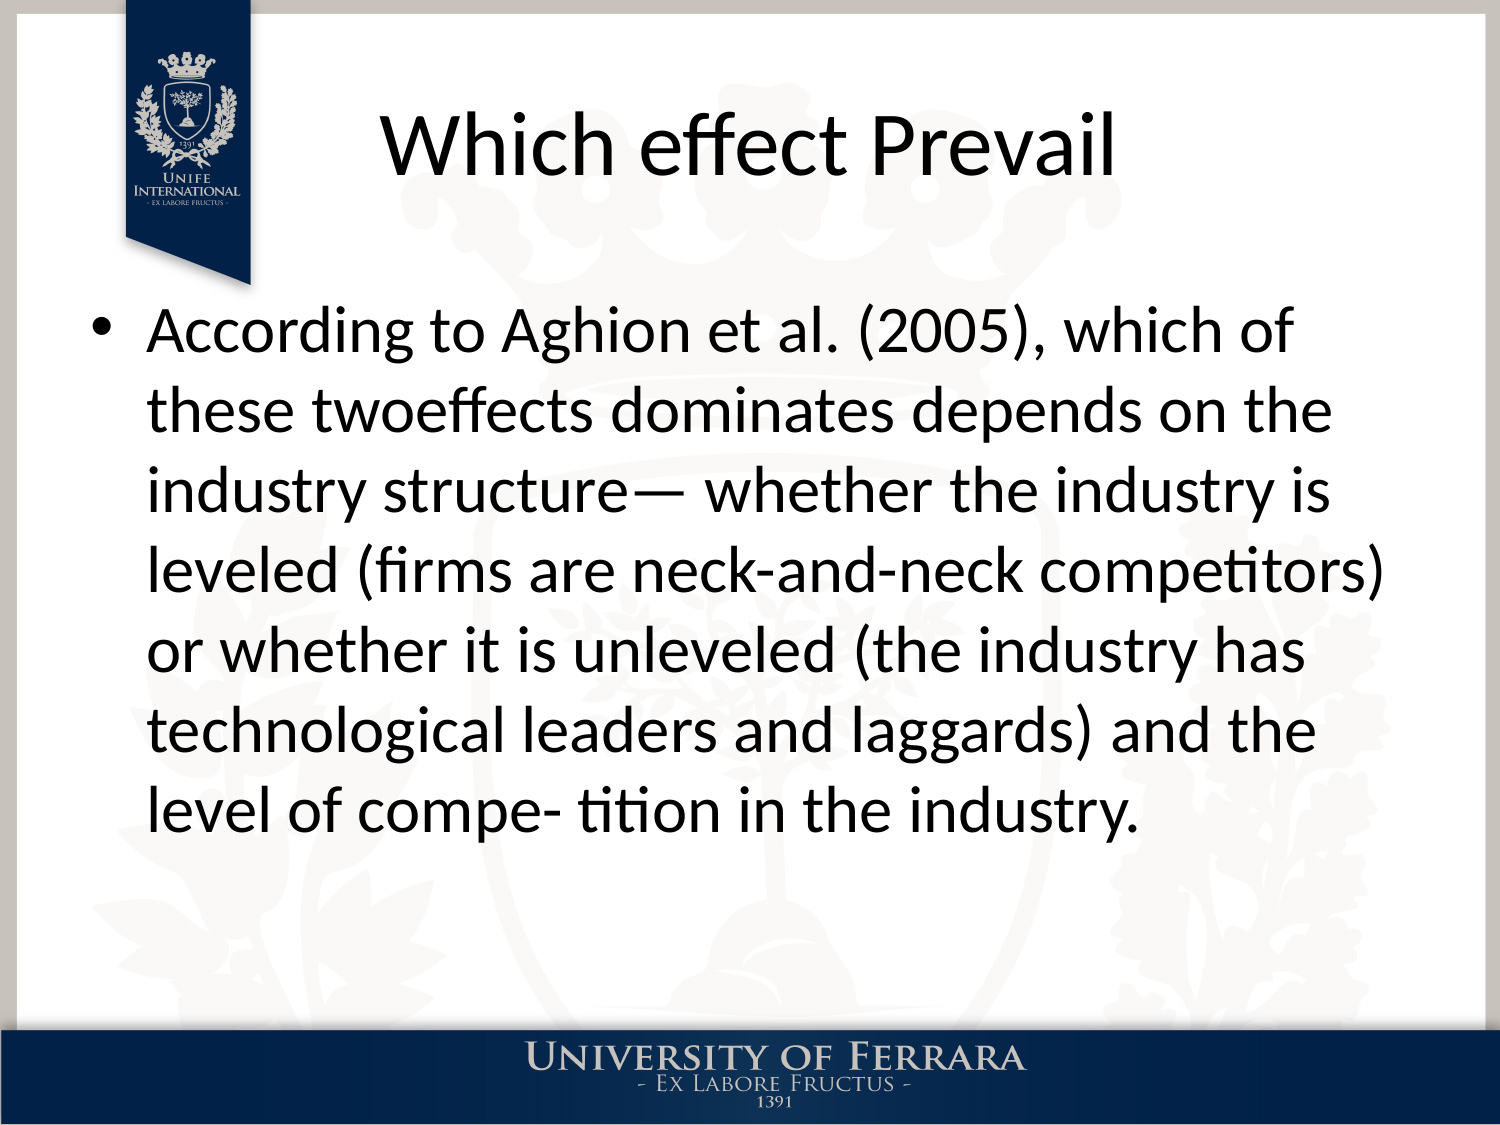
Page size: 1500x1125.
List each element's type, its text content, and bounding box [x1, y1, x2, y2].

picture [0, 0, 1500, 1125]
list According to Aghion et al. (2005), which of these twoeffects dominates depends on the industry structure— whether the industry is leveled (firms are neck-and-neck competitors) or whether it is unleveled (the industry has technological leaders and laggards) and the level of compe- tition in the industry. [75, 278, 1425, 1005]
title Which effect Prevail [75, 45, 1425, 233]
